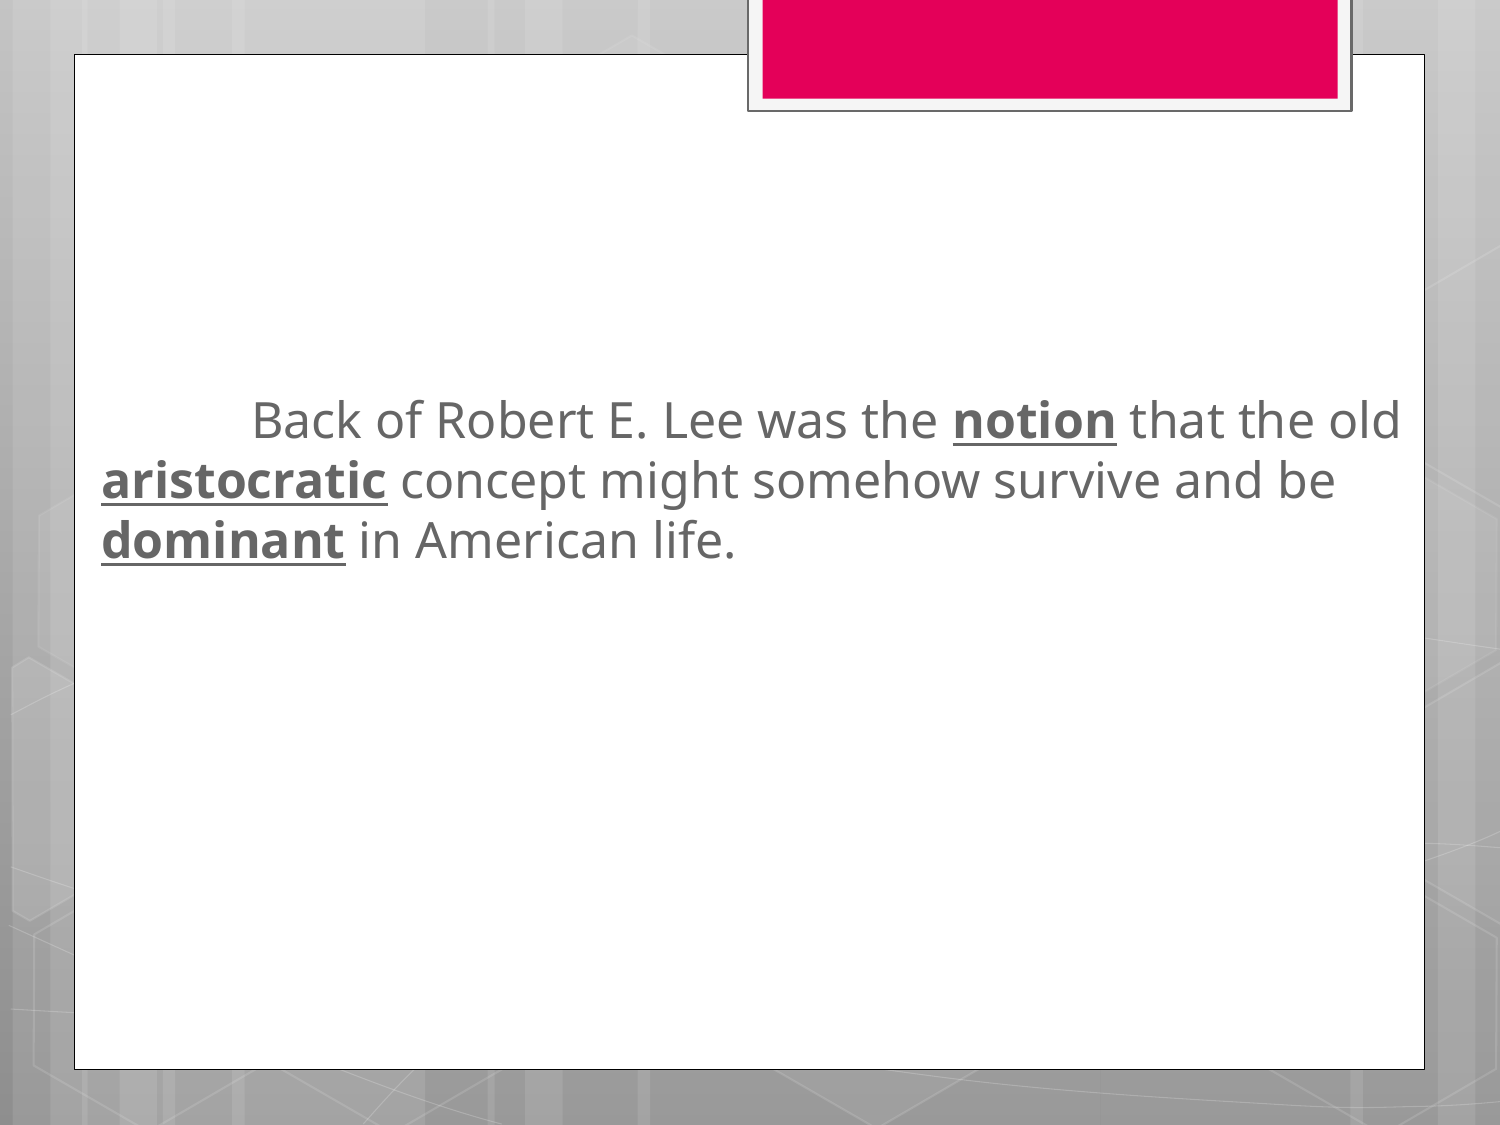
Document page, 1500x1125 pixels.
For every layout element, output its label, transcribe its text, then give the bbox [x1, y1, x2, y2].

list Back of Robert E. Lee was the notion that the old aristocratic concept might somehow survive and be dominant in American life. [75, 381, 1425, 957]
